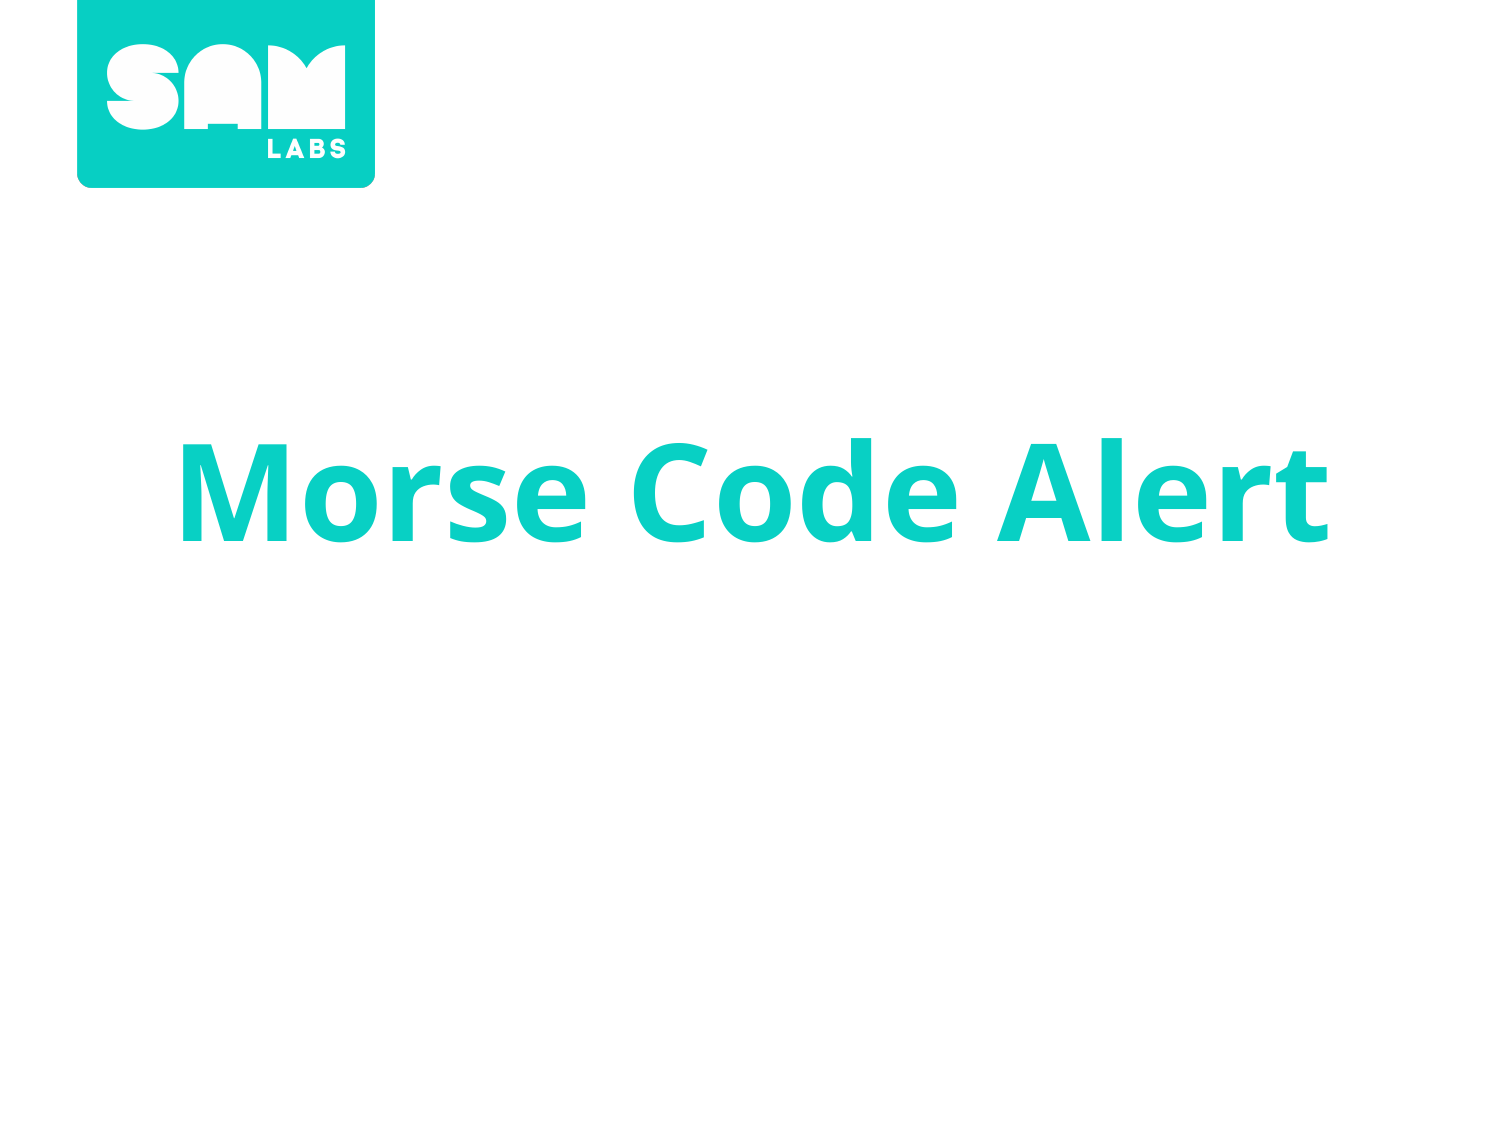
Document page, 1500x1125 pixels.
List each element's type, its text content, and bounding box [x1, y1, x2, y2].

picture [0, 0, 375, 189]
text_box Morse Code Alert [83, 401, 1421, 789]
